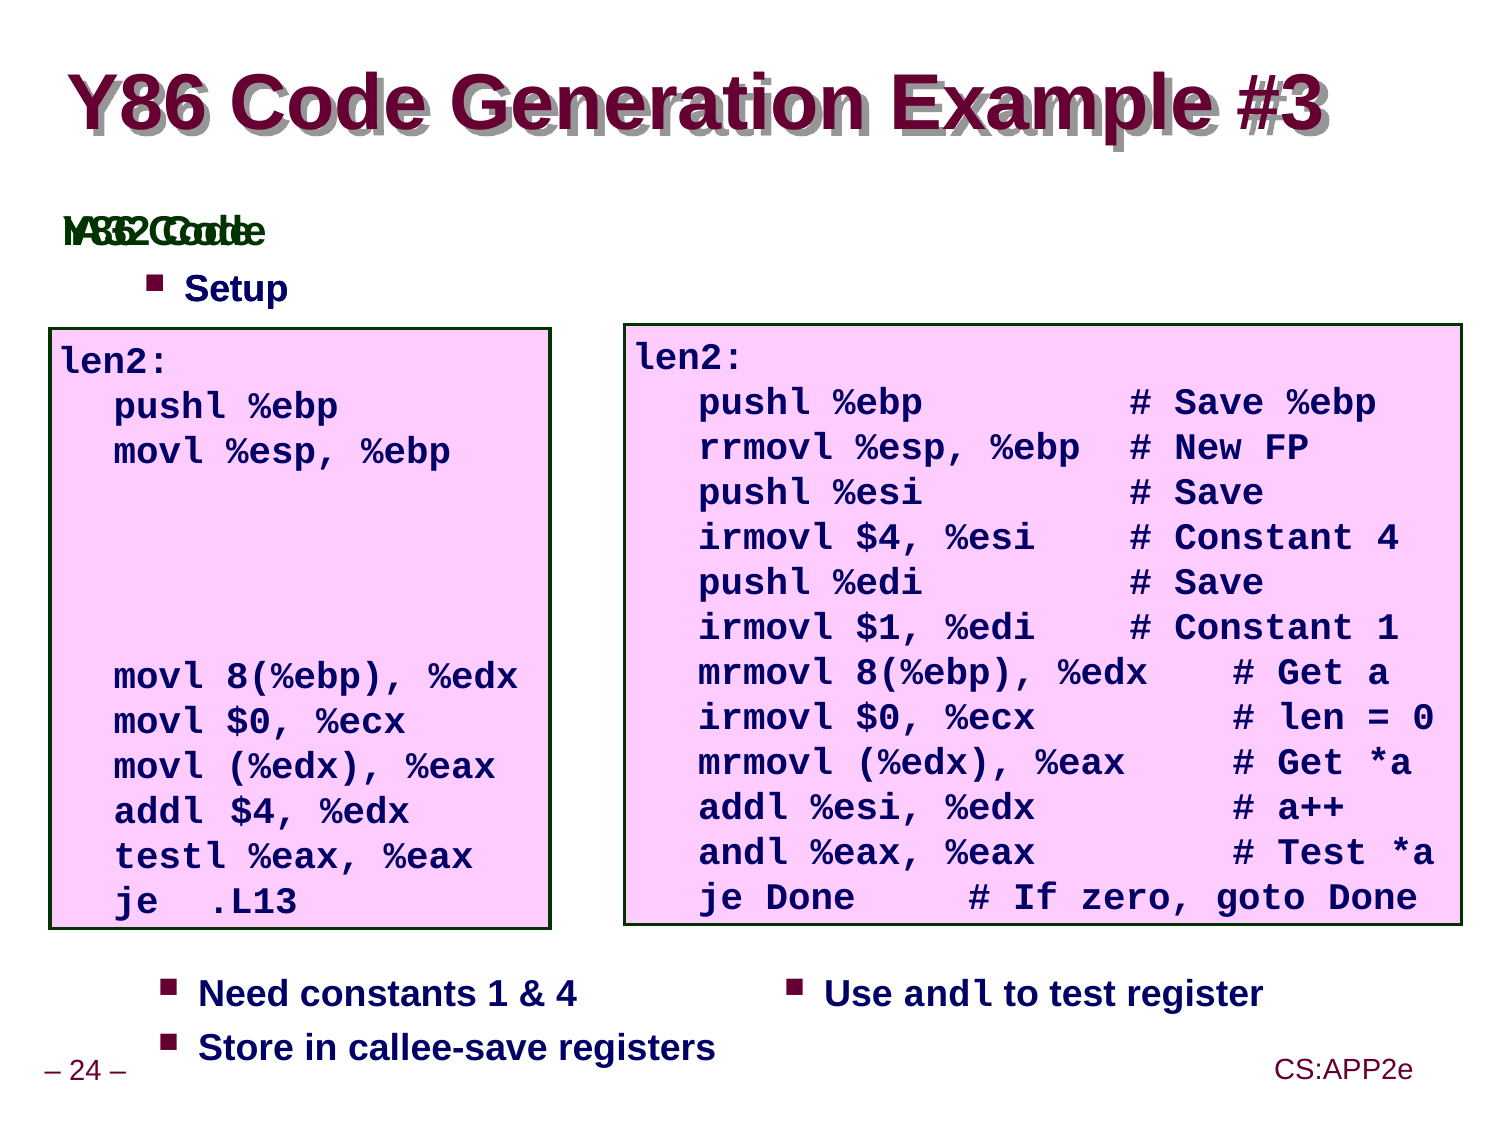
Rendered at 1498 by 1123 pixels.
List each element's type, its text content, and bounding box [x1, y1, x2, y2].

list Y86 Code Setup [47, 199, 1409, 1056]
text_box len2: pushl %ebp movl %esp, %ebp movl 8(%ebp), %edx movl $0, %ecx movl (%edx), %eax addl $4, %edx testl %eax, %eax je .L13 [50, 328, 550, 929]
text_box Use andl to test register [687, 961, 1362, 1037]
text_box len2: pushl %ebp # Save %ebp rrmovl %esp, %ebp # New FP pushl %esi # Save irmovl $4, %esi # Constant 4 pushl %edi # Save irmovl $1, %edi # Constant 1 mrmovl 8(%ebp), %edx # Get a irmovl $0, %ecx # len = 0 mrmovl (%edx), %eax # Get *a addl %esi, %edx # a++ andl %eax, %eax # Test *a je Done # If zero, goto Done [624, 324, 1462, 925]
title Y86 Code Generation Example #3 [66, 40, 1495, 169]
text_box Need constants 1 & 4 Store in callee-save registers [61, 961, 687, 1037]
